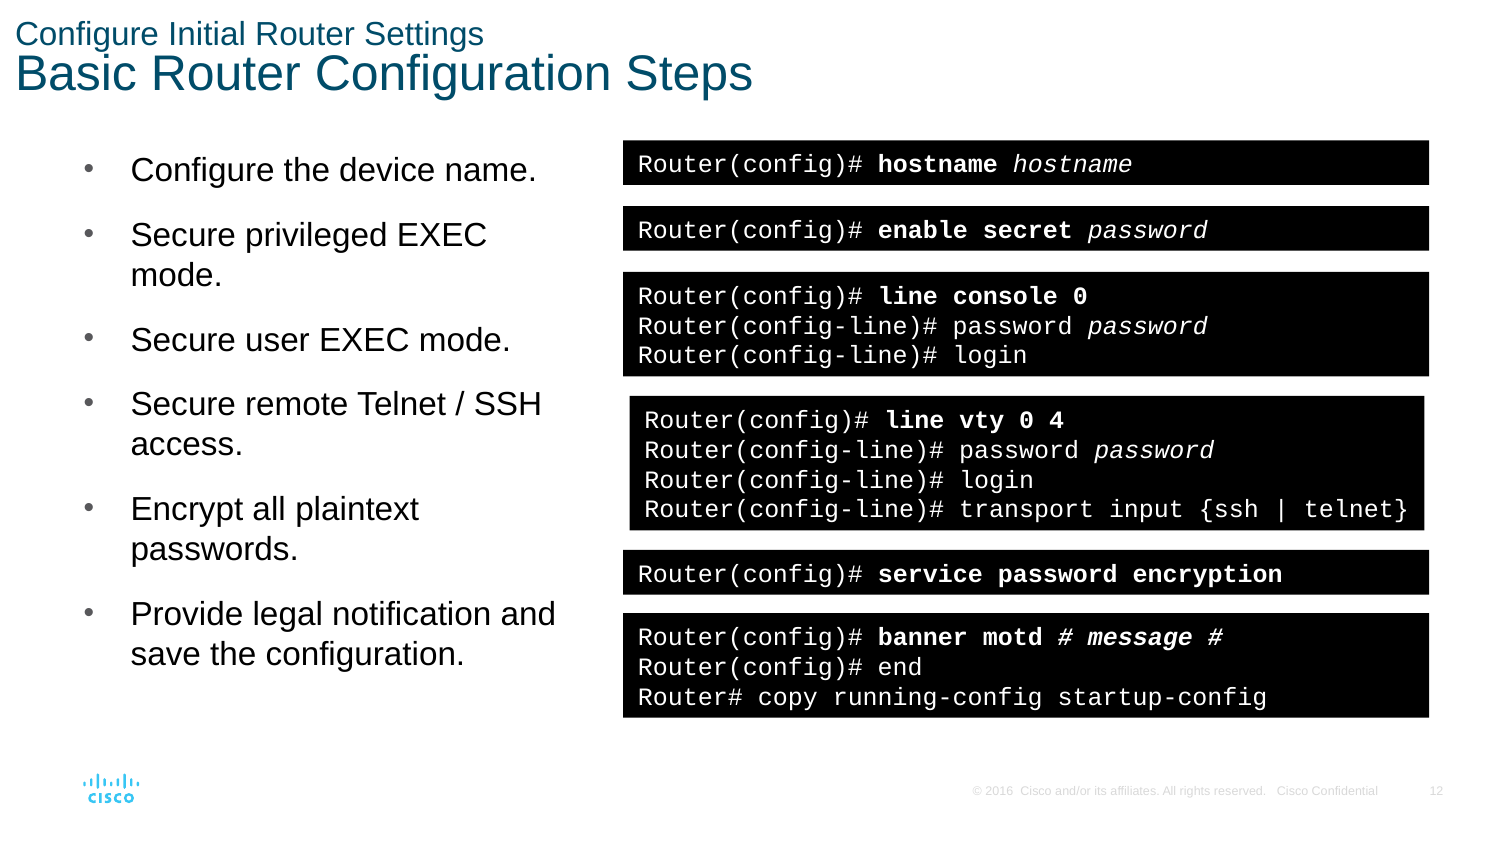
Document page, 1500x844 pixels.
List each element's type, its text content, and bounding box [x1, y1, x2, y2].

text_box Router(config)# service password encryption [623, 549, 1430, 595]
text_box Router(config)# enable secret password [623, 206, 1430, 251]
text_box Router(config)# line vty 0 4 Router(config-line)# password password Router(config-line)# login Router(config-line)# transport input {ssh | telnet} [629, 395, 1425, 531]
text_box Router(config)# hostname hostname [623, 140, 1430, 185]
text_box Router(config)# banner motd # message # Router(config)# end Router# copy running-config startup-config [623, 613, 1430, 718]
title Configure Initial Router Settings Basic Router Configuration Steps [0, 0, 1369, 121]
list Configure the device name. Secure privileged EXEC mode. Secure user EXEC mode. Secure remote Telnet / SSH access. Encrypt all plaintext passwords. Provide legal notification and save the configuration. [68, 140, 605, 718]
text_box Router(config)# line console 0 Router(config-line)# password password Router(config-line)# login [623, 271, 1430, 377]
